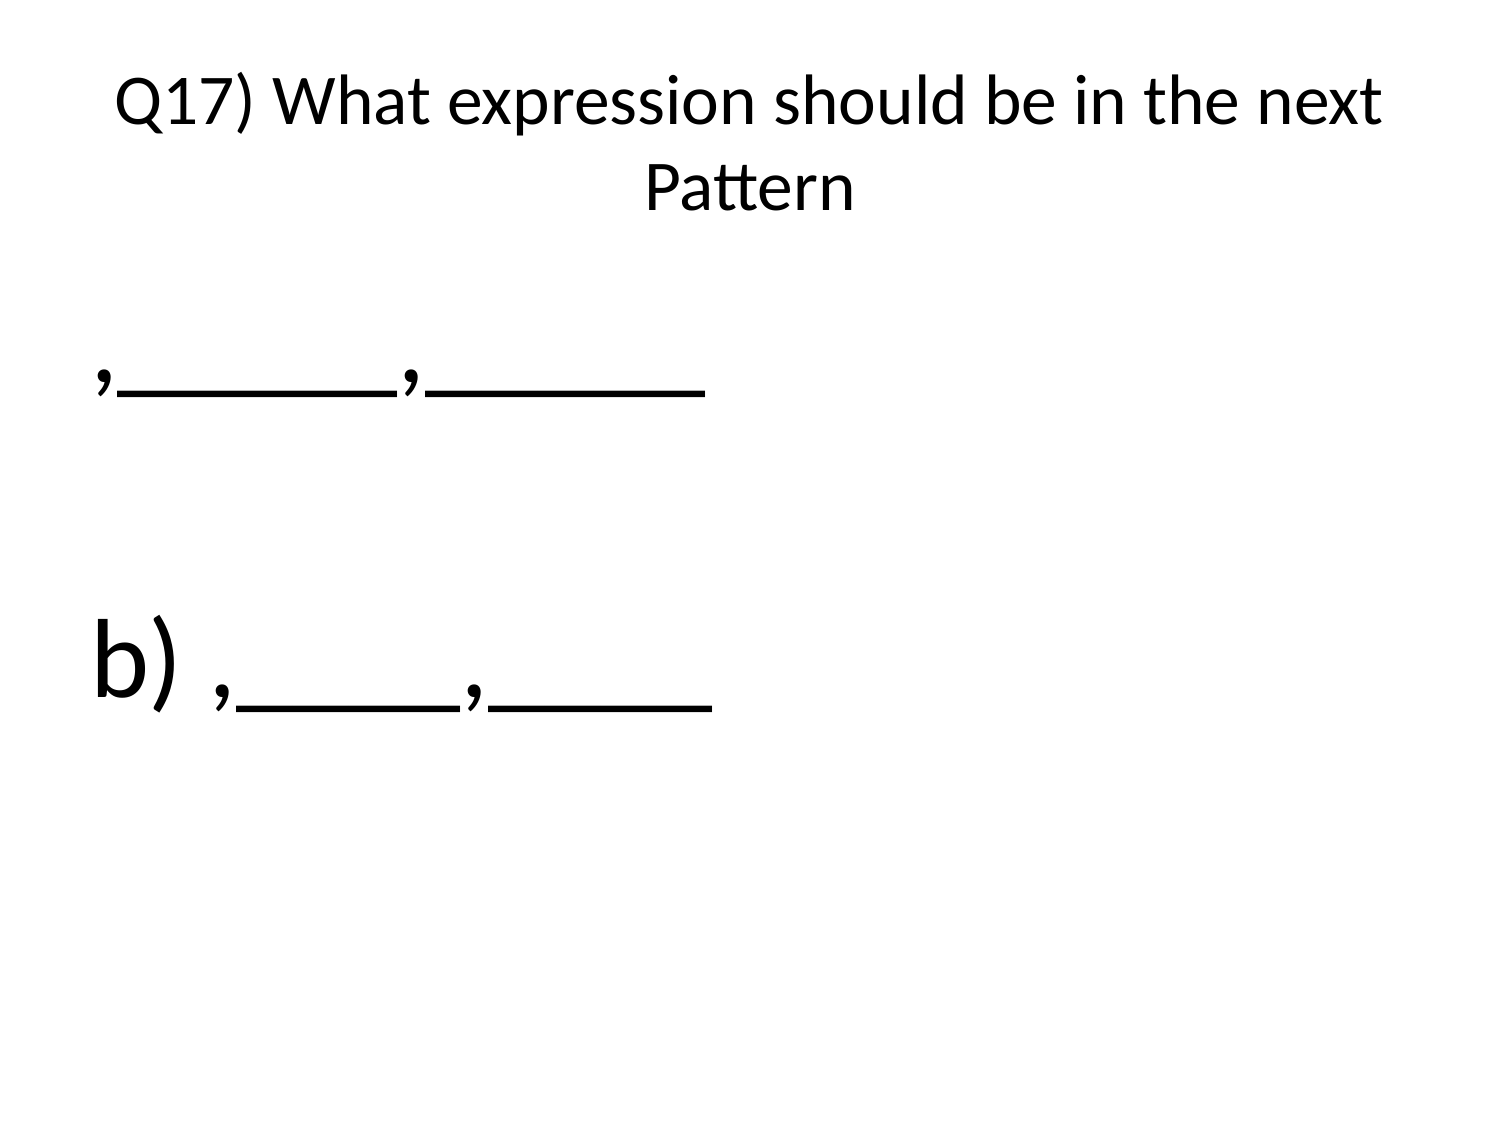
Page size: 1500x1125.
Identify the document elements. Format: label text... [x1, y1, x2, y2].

title Q17) What expression should be in the next Pattern [75, 45, 1425, 233]
